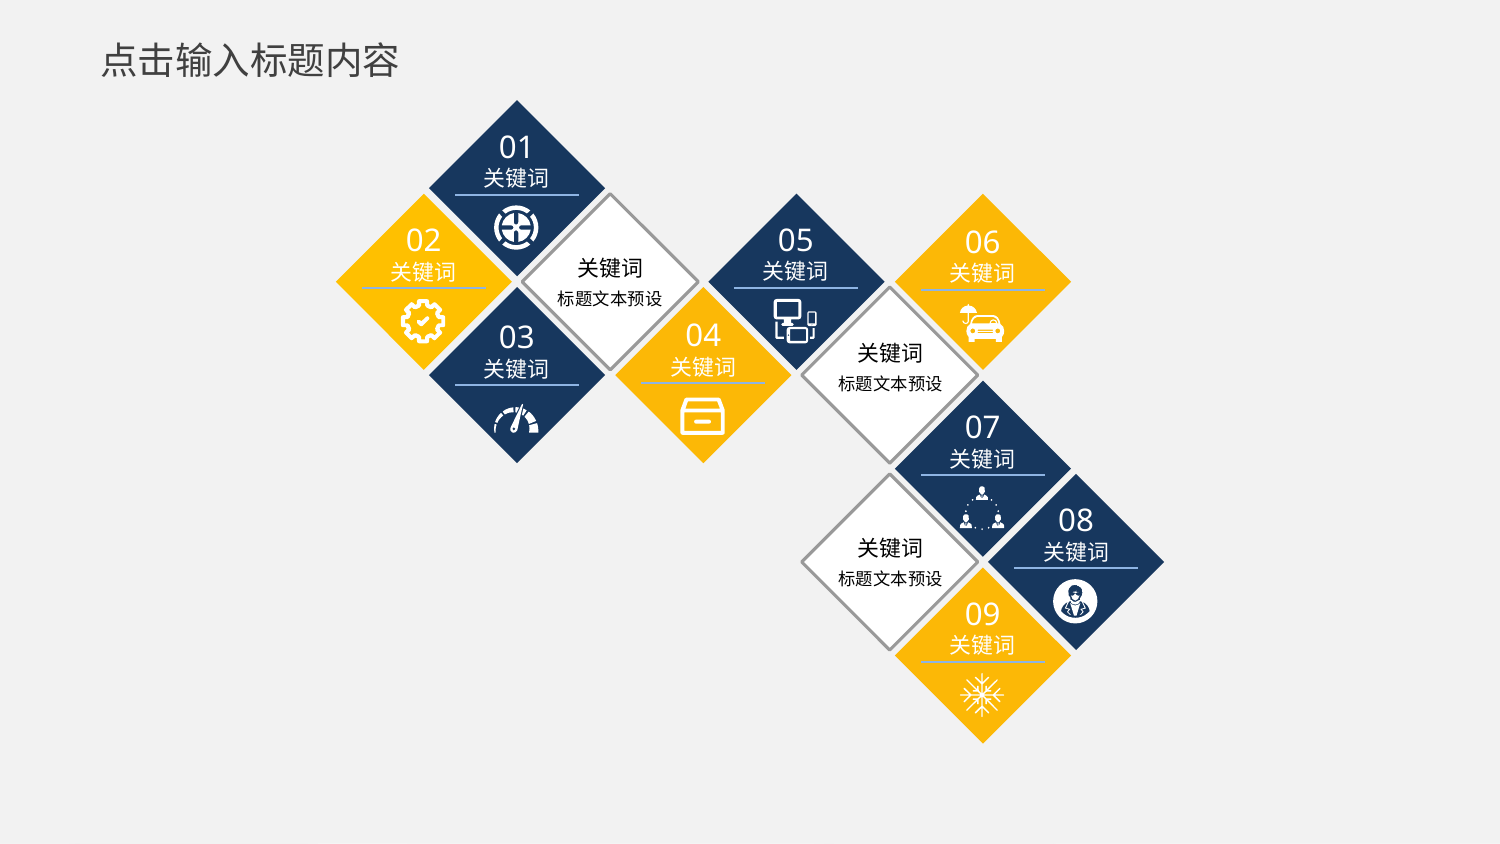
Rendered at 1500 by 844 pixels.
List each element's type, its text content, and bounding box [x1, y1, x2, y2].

text_box 点击输入标题内容 [100, 28, 450, 91]
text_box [335, 99, 1165, 744]
